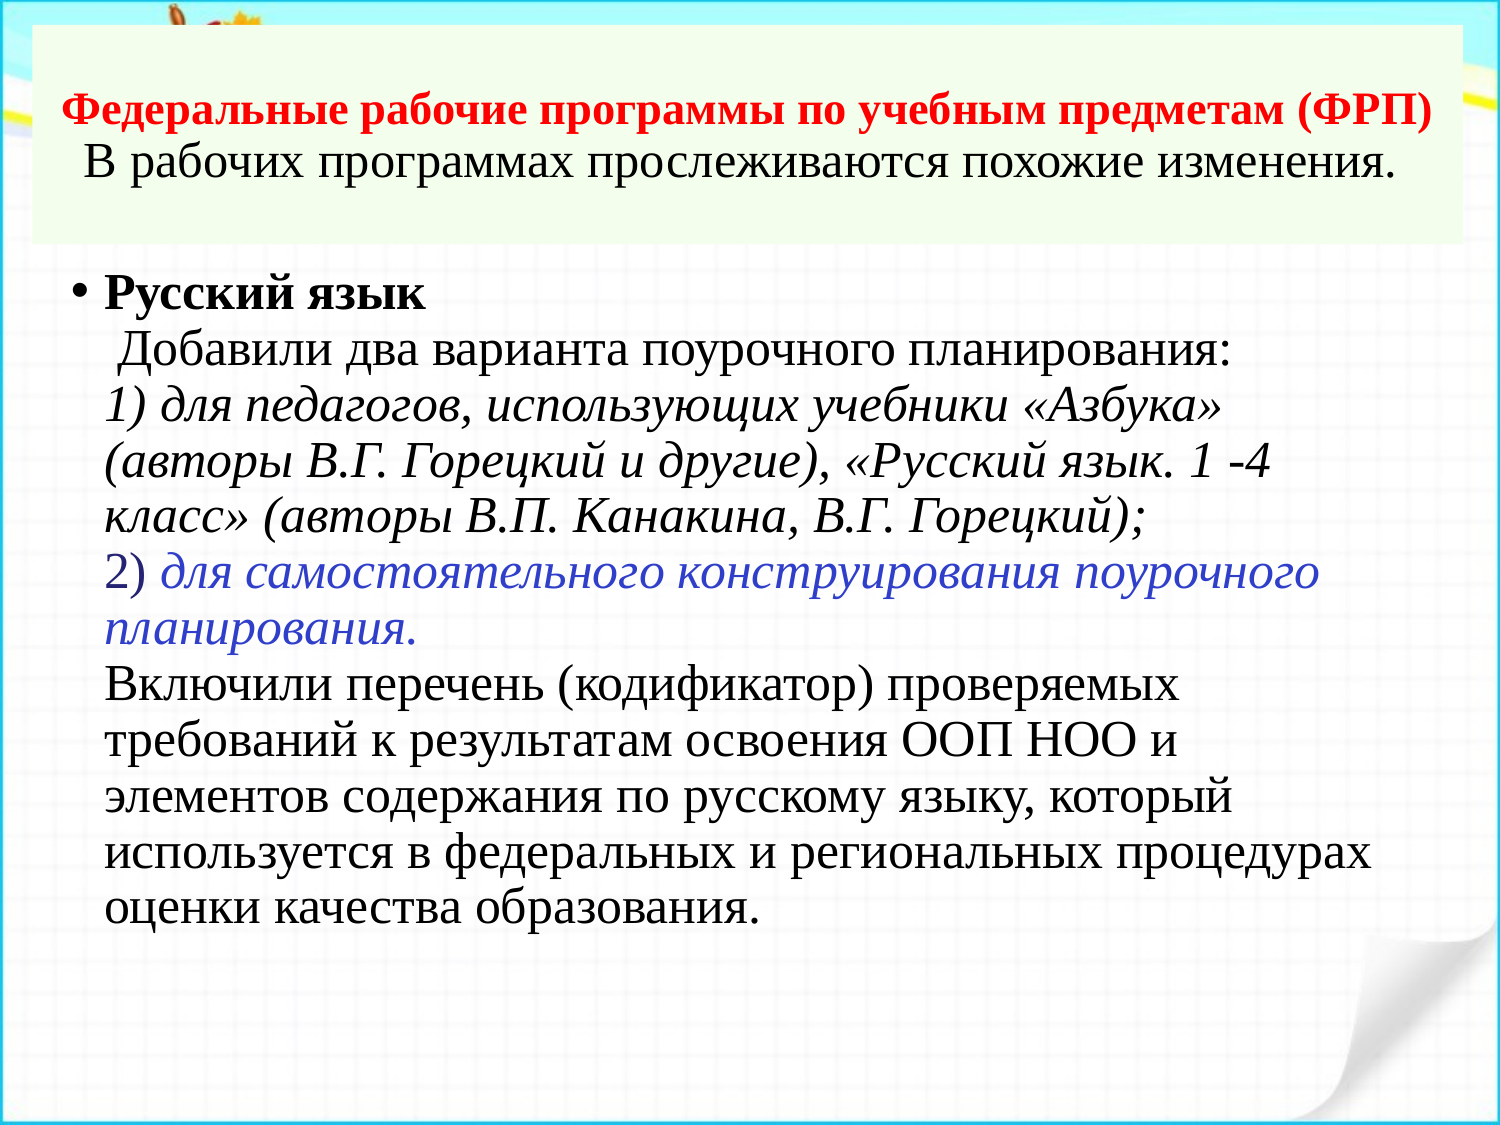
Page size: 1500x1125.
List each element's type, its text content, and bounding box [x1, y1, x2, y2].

picture [0, 0, 1500, 1125]
title Федеральные рабочие программы по учебным предметам (ФРП) В рабочих программах прослеживаются похожие изменения. [32, 24, 1464, 245]
list Русский язык Добавили два варианта поурочного планирования: 1) для педагогов, использующих учебники «Азбука» (авторы В.Г. Горецкий и другие), «Русский язык. 1 -4 класс» (авторы В.П. Канакина, В.Г. Горецкий); 2) для самостоятельного конструирования поурочного планирования. Включили перечень (кодификатор) проверяемых требований к результатам освоения ООП НОО и элементов содержания по русскому языку, который используется в федеральных и региональных процедурах оценки качества образования. [55, 257, 1431, 1014]
